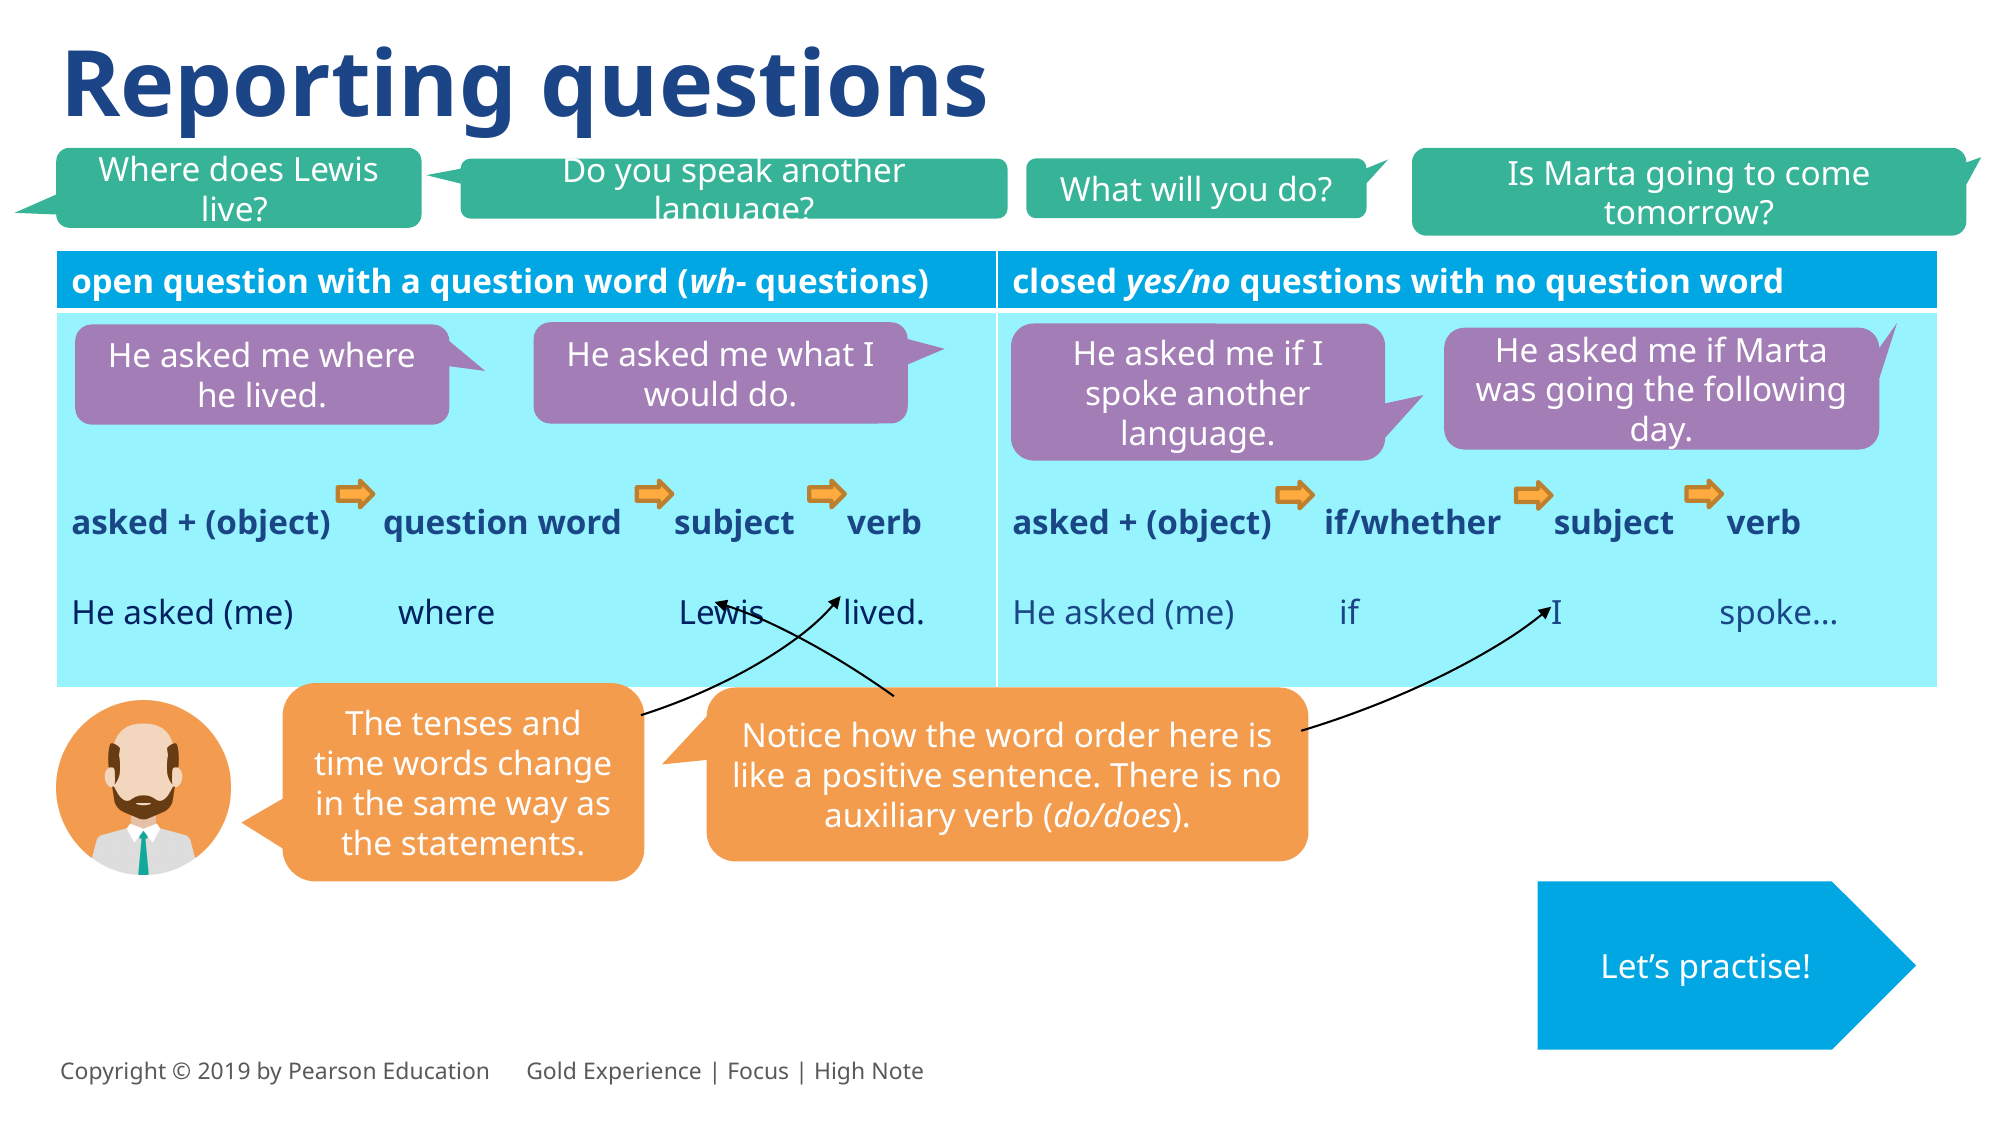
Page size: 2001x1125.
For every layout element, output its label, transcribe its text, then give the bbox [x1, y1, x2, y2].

text_box He asked me if Marta was going the following day. [1442, 321, 1900, 452]
text_box Where does Lewis live? [12, 145, 424, 230]
text_box He asked me where he lived. [73, 322, 488, 427]
text_box Do you speak another language? [424, 156, 1010, 221]
title Reporting questions [45, 29, 1850, 245]
text_box [742, 595, 841, 637]
text_box [635, 611, 764, 716]
text_box [335, 478, 376, 510]
text_box [1513, 480, 1554, 511]
table_header closed yes/no questions with no question word [998, 251, 1937, 308]
table_cell asked + (object) question word subject verb He asked (me) where Lewis lived. [57, 313, 996, 687]
text_box He asked me if I spoke another language. [1008, 321, 1426, 463]
footer Copyright © 2019 by Pearson Education Gold Experience | Focus | High Note [45, 1040, 1084, 1101]
text_box [807, 478, 847, 510]
table_header open question with a question word (wh- questions) [57, 251, 996, 308]
table_cell asked + (object) if/whether subject verb He asked (me) if I spoke… [998, 313, 1937, 687]
text_box Let’s practise! [1535, 879, 1919, 1052]
text_box [1275, 479, 1316, 511]
text_box Notice how the word order here is like a positive sentence. There is no auxiliary verb (do/does). [660, 685, 1311, 864]
picture [55, 700, 231, 875]
text_box Is Marta going to come tomorrow? [1409, 145, 1984, 238]
text_box [714, 599, 895, 775]
text_box [634, 478, 675, 510]
text_box What will you do? [1024, 156, 1390, 221]
text_box [1684, 478, 1725, 510]
text_box He asked me what I would do. [531, 320, 947, 426]
text_box [1300, 606, 1552, 732]
text_box The tenses and time words change in the same way as the statements. [239, 680, 647, 884]
